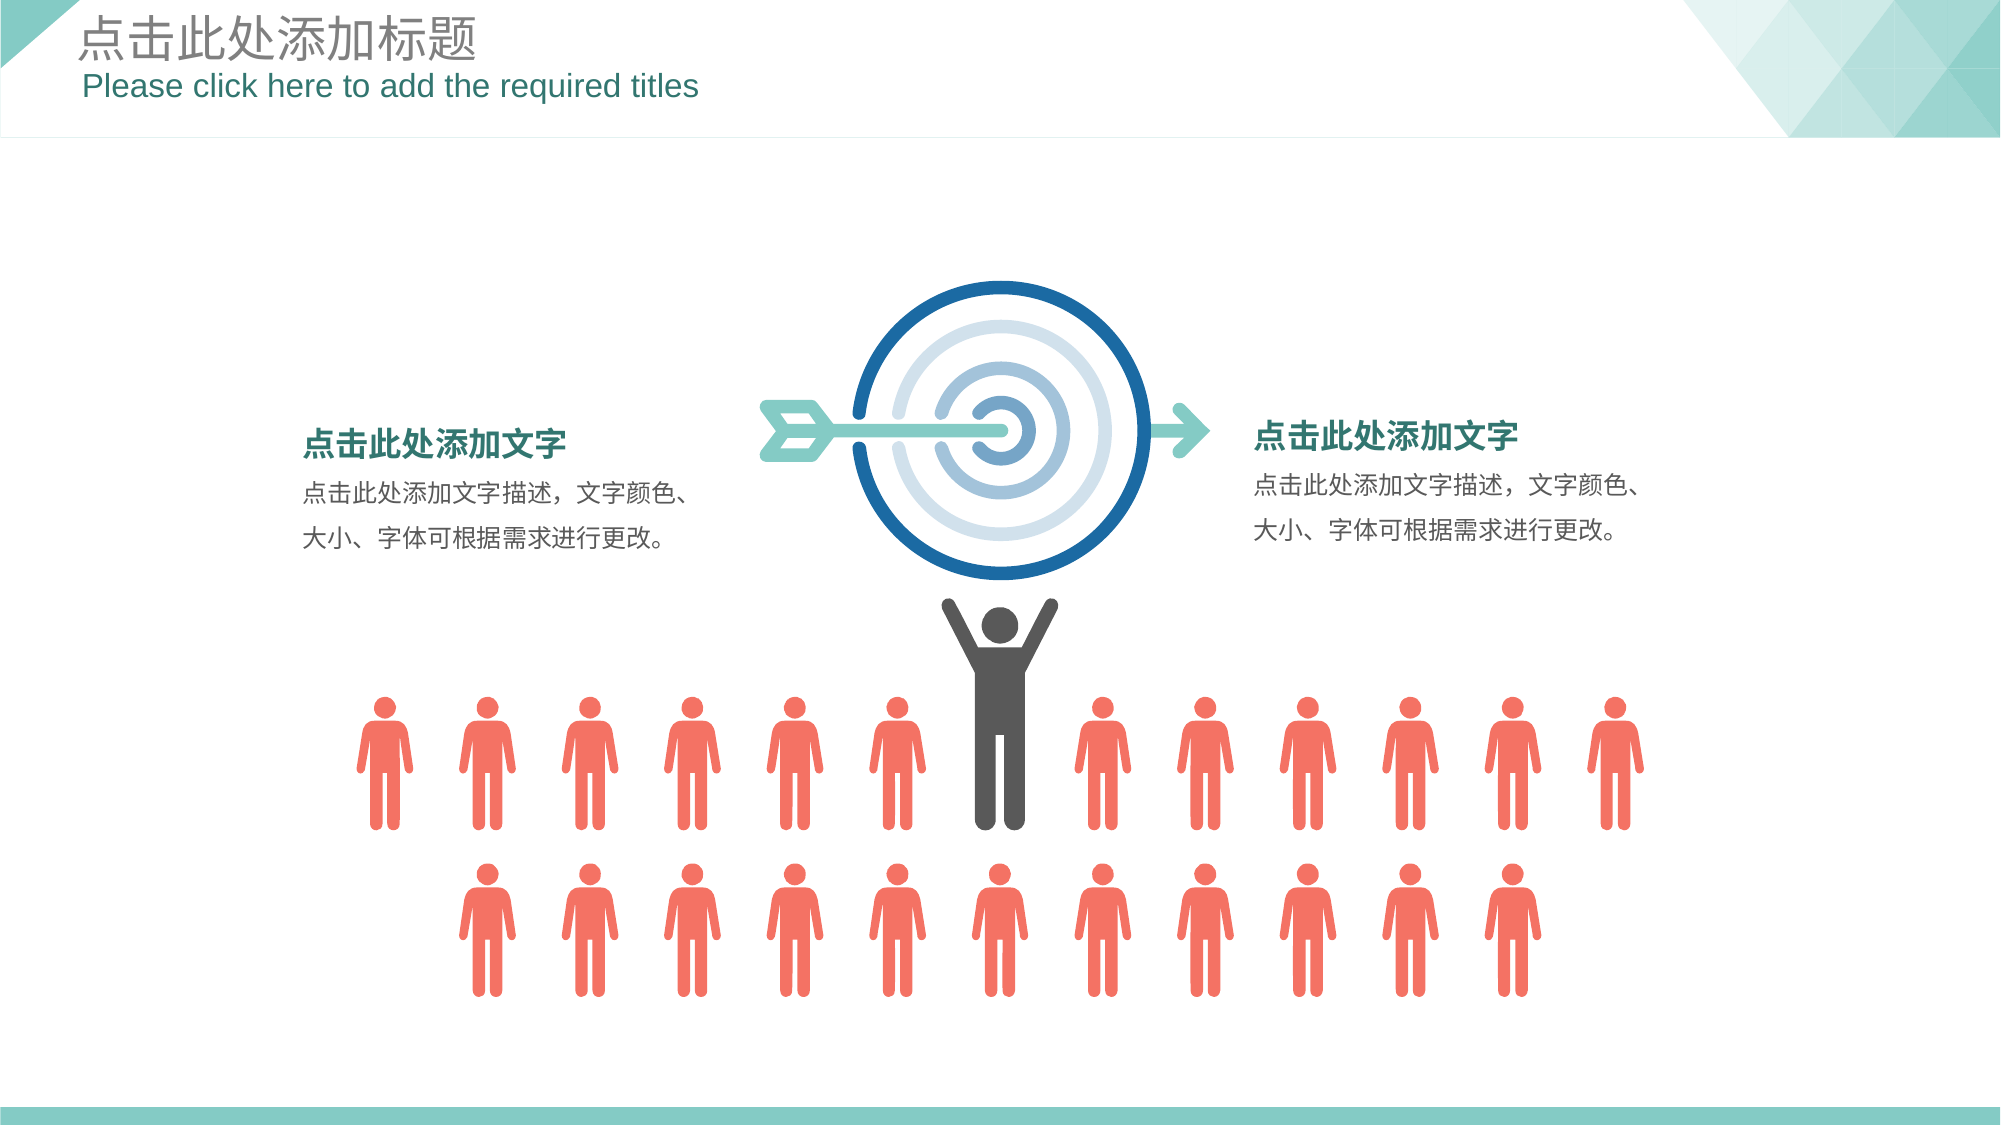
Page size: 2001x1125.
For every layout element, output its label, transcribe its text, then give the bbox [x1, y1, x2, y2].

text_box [355, 696, 755, 834]
text_box Please click here to add the required titles [67, 57, 716, 112]
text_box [758, 280, 1211, 835]
text_box 点击此处添加文字 点击此处添加文字描述，文字颜色、大小、字体可根据需求进行更改。 [287, 395, 731, 561]
text_box 点击此处添加标题 [62, 0, 636, 75]
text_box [458, 862, 1542, 1000]
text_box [1219, 696, 1645, 834]
text_box 点击此处添加文字 点击此处添加文字描述，文字颜色、大小、字体可根据需求进行更改。 [1239, 387, 1683, 552]
